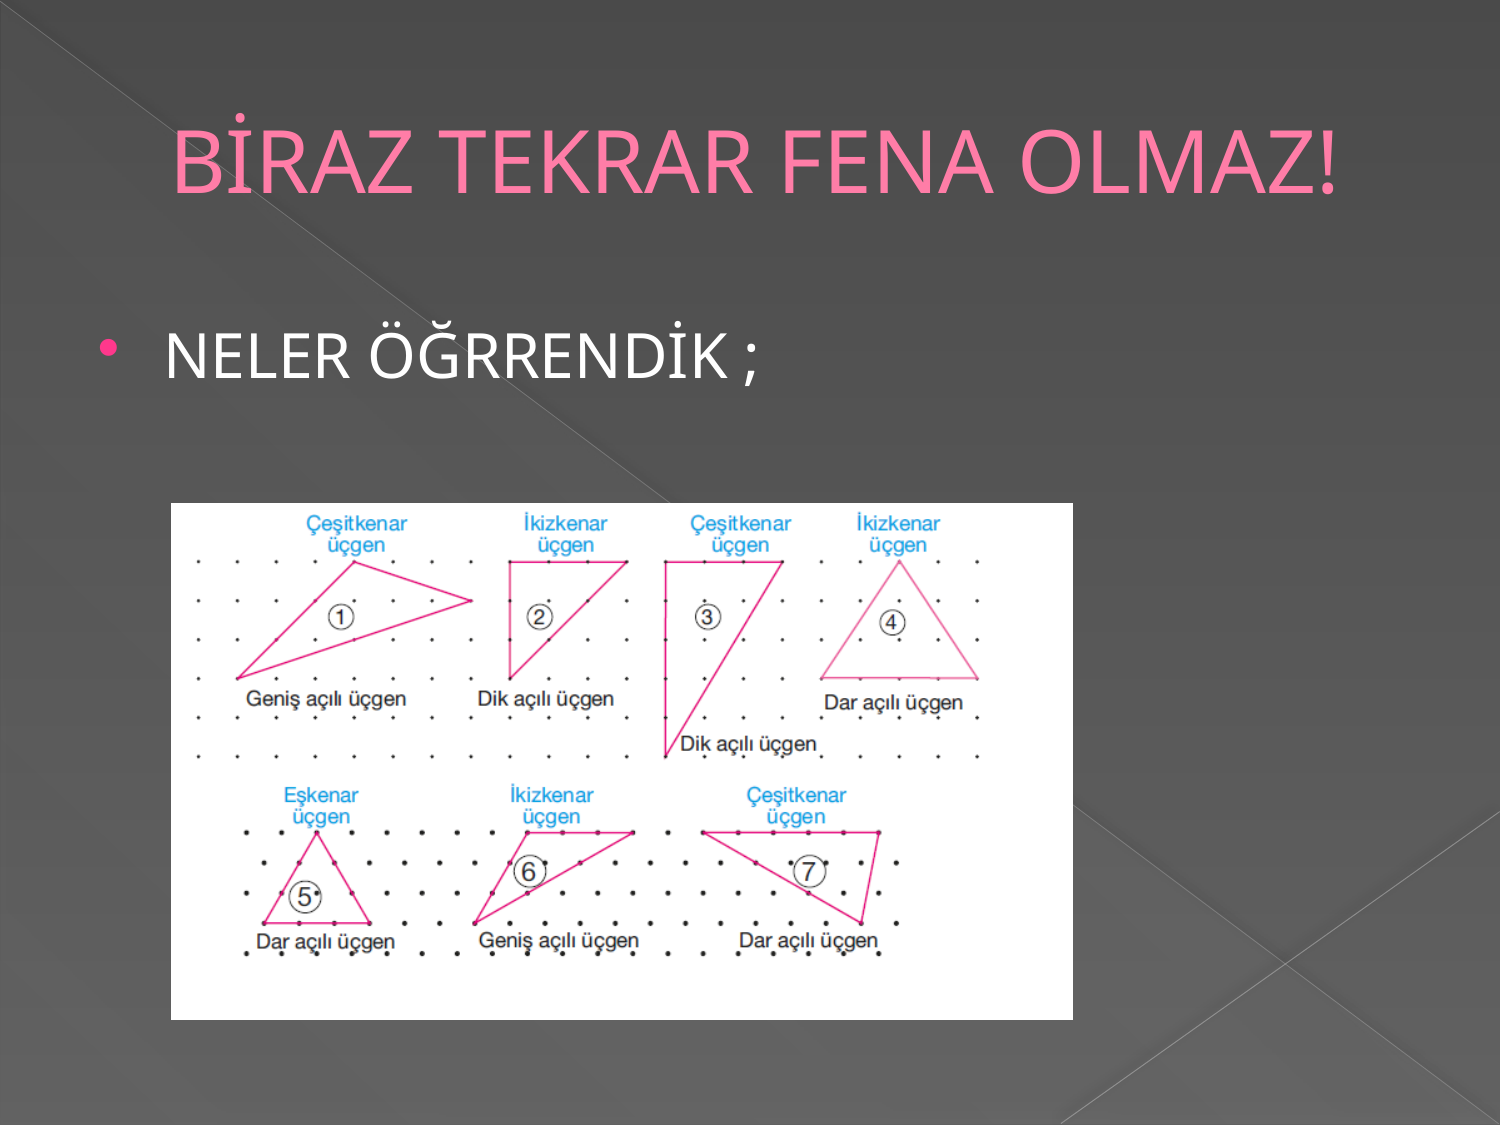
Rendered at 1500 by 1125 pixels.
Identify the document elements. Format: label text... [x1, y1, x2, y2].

title BİRAZ TEKRAR FENA OLMAZ! [75, 43, 1425, 274]
list NELER ÖĞRRENDİK ; [75, 308, 1425, 1059]
picture [170, 503, 1073, 1020]
